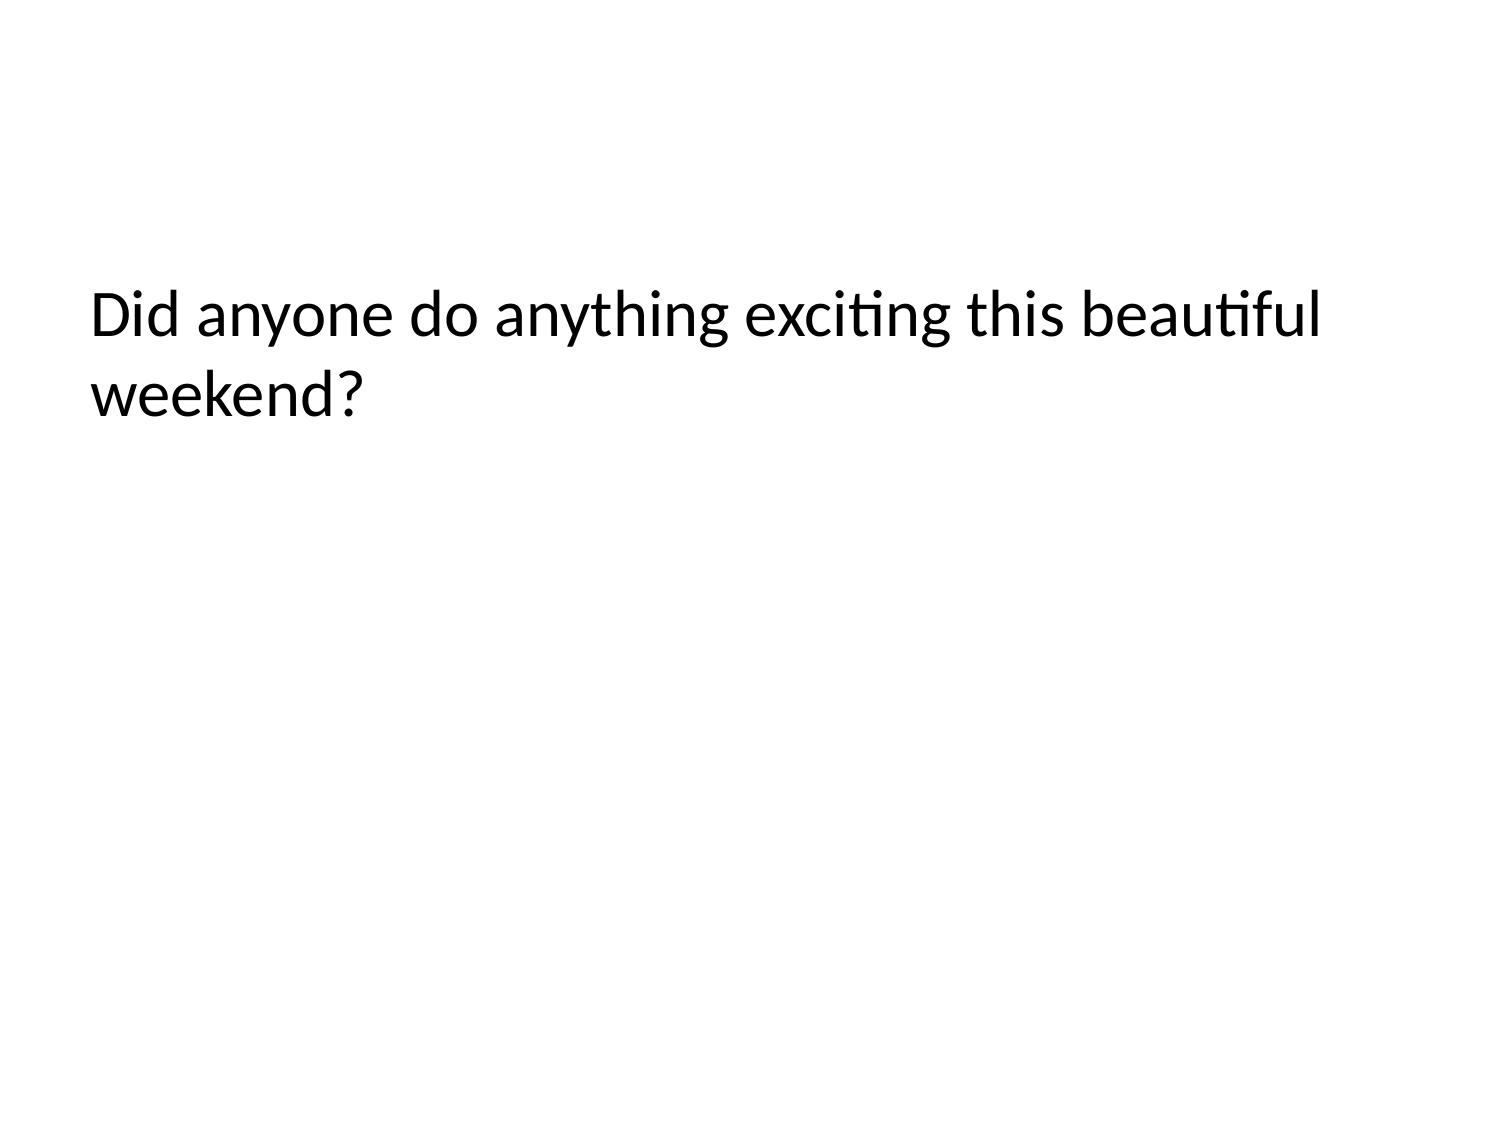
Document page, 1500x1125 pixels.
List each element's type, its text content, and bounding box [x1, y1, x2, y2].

list Did anyone do anything exciting this beautiful weekend? [75, 262, 1425, 1005]
